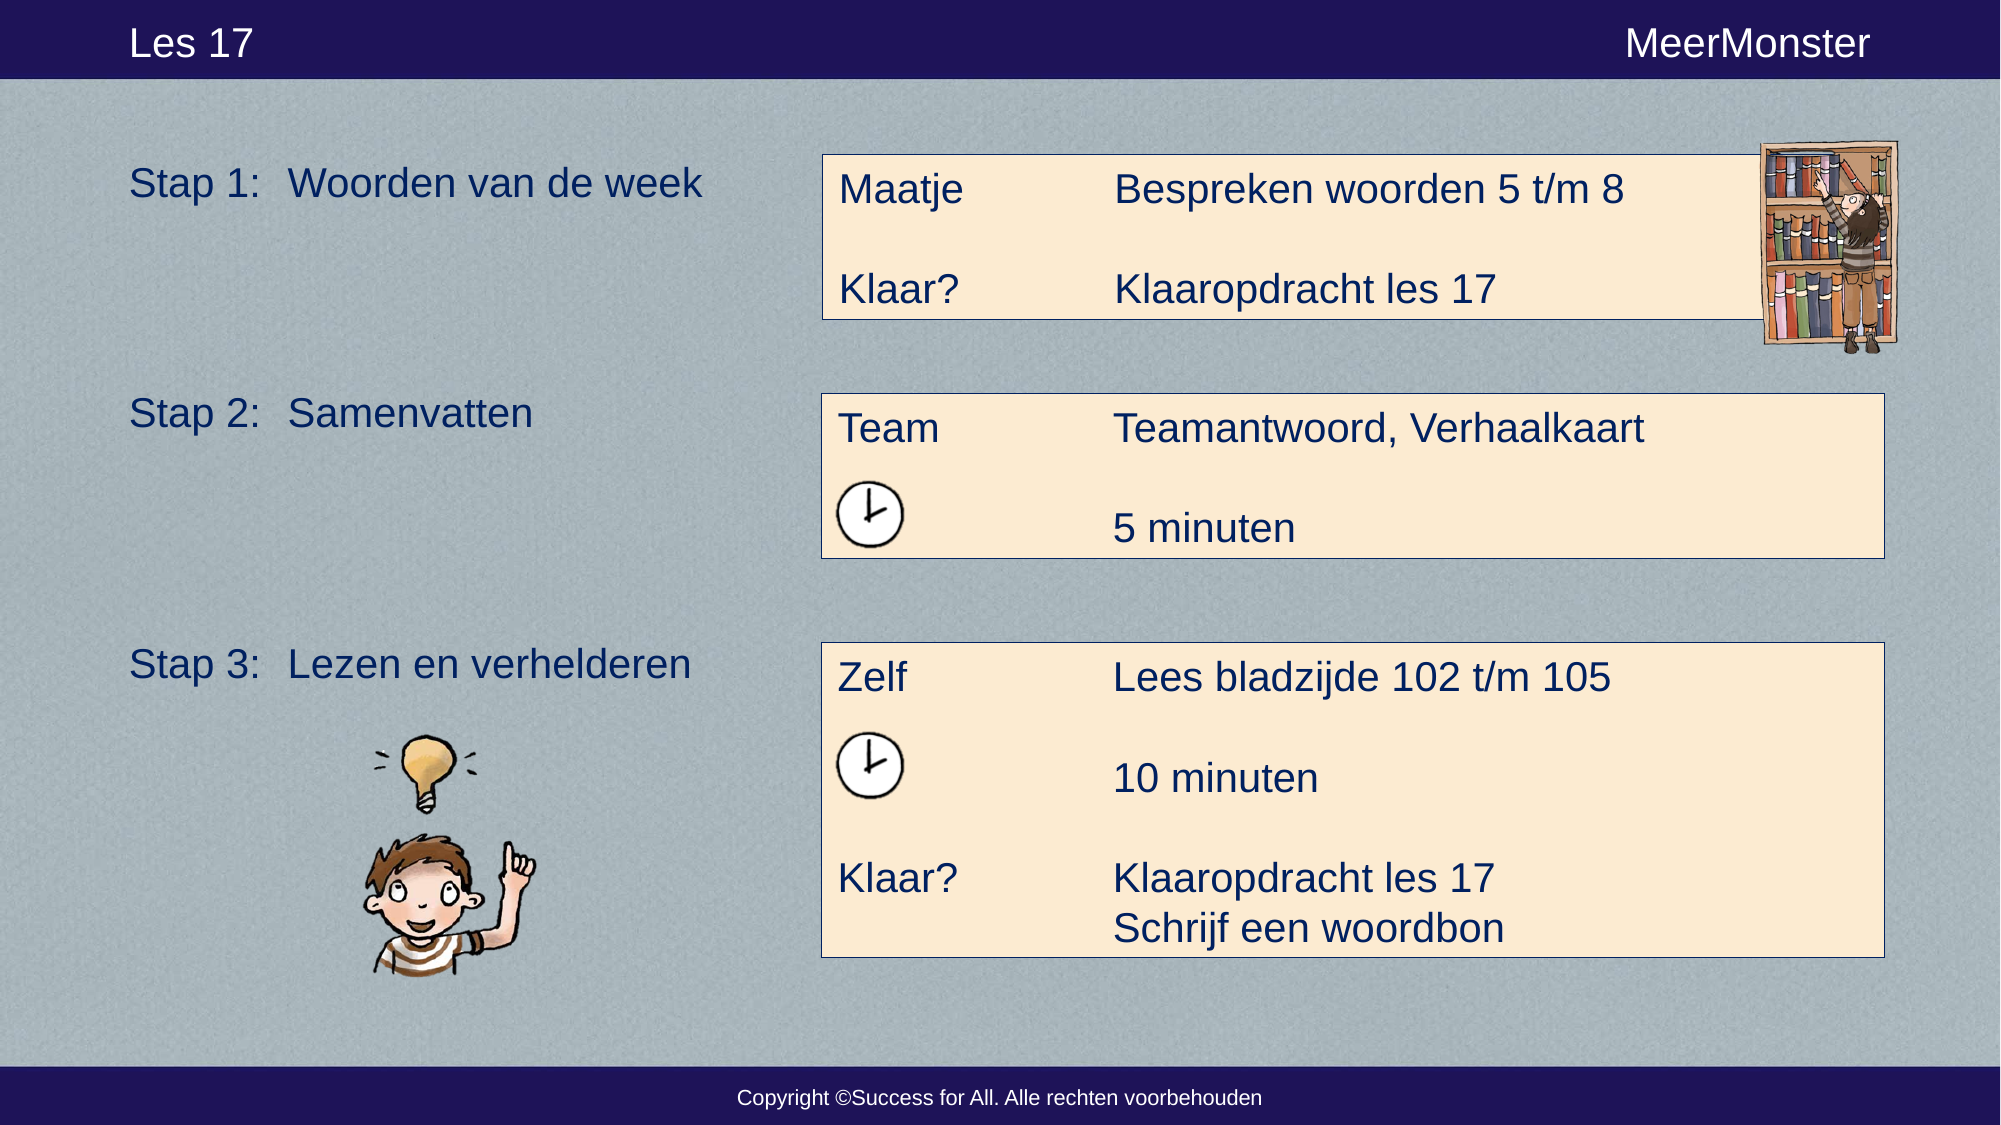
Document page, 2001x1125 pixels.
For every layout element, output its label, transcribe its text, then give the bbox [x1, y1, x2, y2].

text_box Copyright ©Success for All. Alle rechten voorbehouden [0, 1076, 2000, 1125]
picture [0, 0, 2001, 1125]
text_box Les 17 [114, 8, 354, 73]
text_box MeerMonster [999, 8, 1886, 73]
text_box Maatje Bespreken woorden 5 t/m 8 Klaar? Klaaropdracht les 17 [822, 154, 1744, 320]
text_box Team Teamantwoord, Verhaalkaart 5 minuten [821, 393, 1885, 559]
text_box Zelf Lees bladzijde 102 t/m 105 10 minuten Klaar? Klaaropdracht les 17 Schrijf een woordbon [821, 642, 1885, 958]
text_box Stap 1: Woorden van de week Stap 2: Samenvatten Stap 3: Lezen en verhelderen [114, 148, 907, 744]
